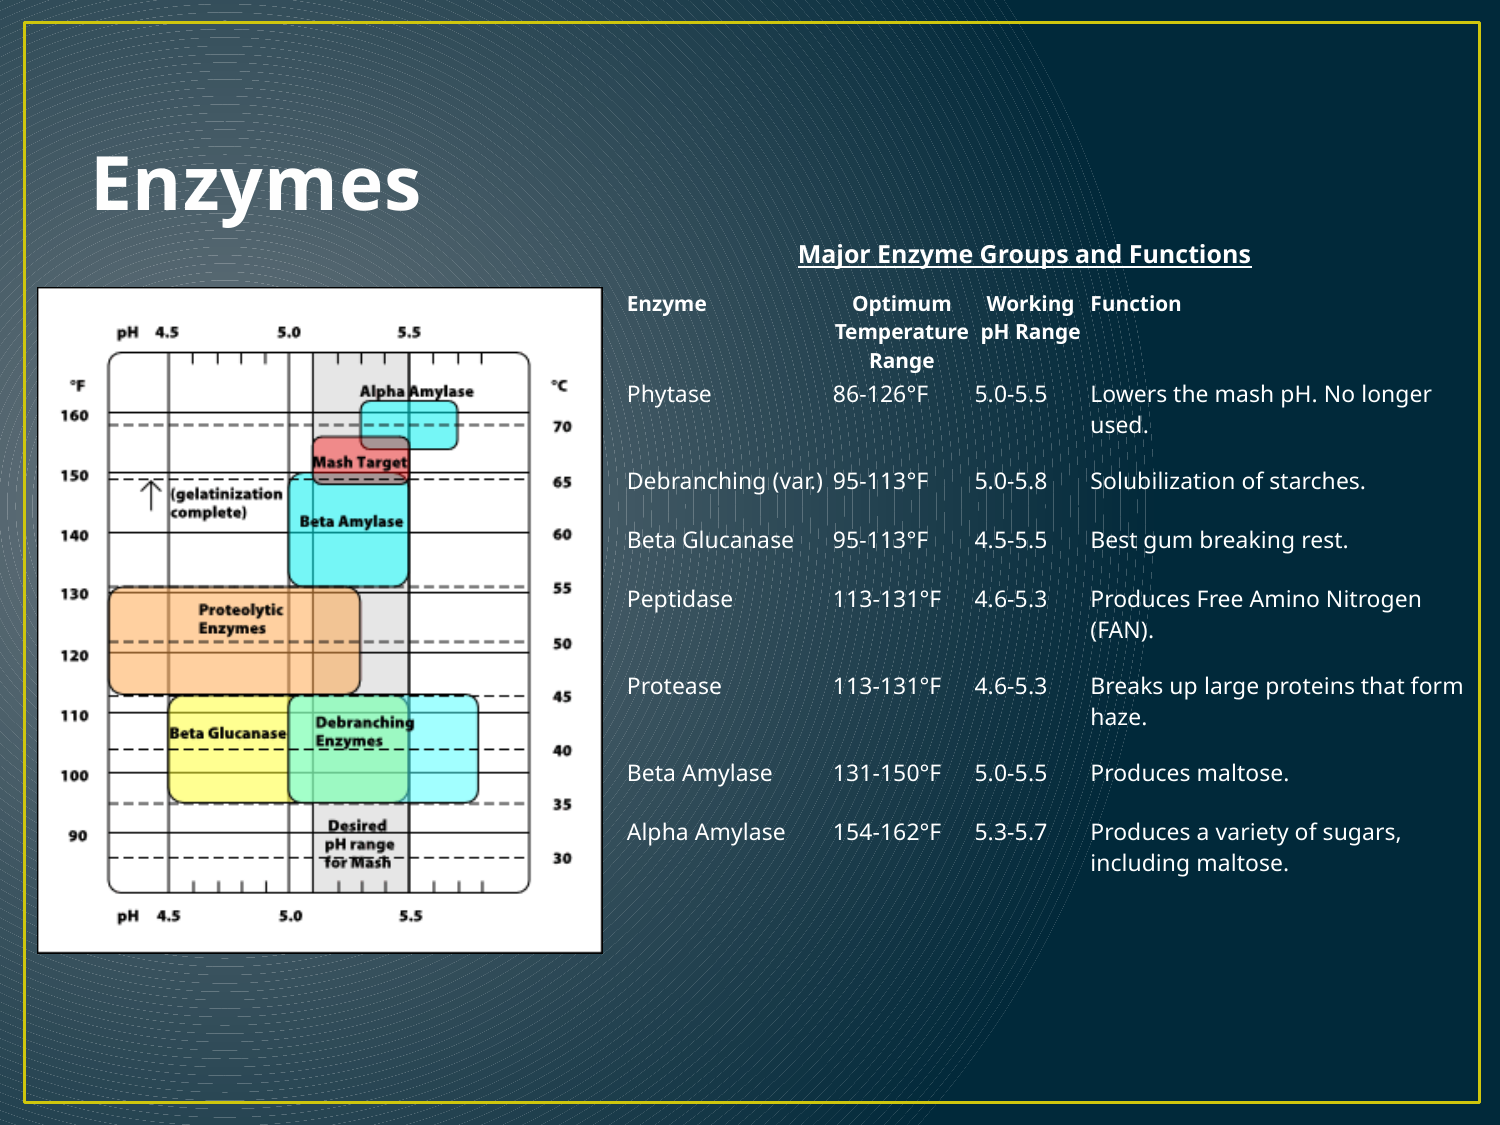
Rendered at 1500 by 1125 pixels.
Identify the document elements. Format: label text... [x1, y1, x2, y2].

title Enzymes [75, 45, 1425, 233]
table_cell 131-150°F [831, 755, 973, 814]
table_header Optimum Temperature Range [831, 287, 973, 376]
table_cell 95-113°F [831, 522, 973, 581]
table_cell 5.0-5.5 [973, 755, 1089, 814]
table_cell Protease [625, 668, 831, 755]
table_cell 4.5-5.5 [973, 522, 1089, 581]
table_header Working pH Range [973, 287, 1089, 376]
table_cell Produces maltose. [1089, 755, 1475, 814]
table_header Function [1089, 287, 1475, 376]
table_cell 113-131°F [831, 668, 973, 755]
table_cell Alpha Amylase [625, 814, 831, 956]
table_cell Beta Amylase [625, 755, 831, 814]
table_cell 4.6-5.3 [973, 581, 1089, 668]
table_cell 113-131°F [831, 581, 973, 668]
table_cell 5.0-5.8 [973, 463, 1089, 522]
table_cell Phytase [625, 376, 831, 463]
text_box Major Enzyme Groups and Functions [600, 231, 1450, 276]
table_cell Produces a variety of sugars, including maltose. [1089, 814, 1475, 956]
table_cell 86-126°F [831, 376, 973, 463]
table_cell Peptidase [625, 581, 831, 668]
table_cell Lowers the mash pH. No longer used. [1089, 376, 1475, 463]
table_cell 5.0-5.5 [973, 376, 1089, 463]
table_cell Debranching (var.) [625, 463, 831, 522]
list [37, 287, 603, 955]
table_cell Solubilization of starches. [1089, 463, 1475, 522]
table_cell Breaks up large proteins that form haze. [1089, 668, 1475, 755]
table_cell 5.3-5.7 [973, 814, 1089, 956]
table_cell Best gum breaking rest. [1089, 522, 1475, 581]
table_header Enzyme [625, 287, 831, 376]
table_cell 154-162°F [831, 814, 973, 956]
table_cell 95-113°F [831, 463, 973, 522]
table_cell Produces Free Amino Nitrogen (FAN). [1089, 581, 1475, 668]
table_cell Beta Glucanase [625, 522, 831, 581]
table_cell 4.6-5.3 [973, 668, 1089, 755]
